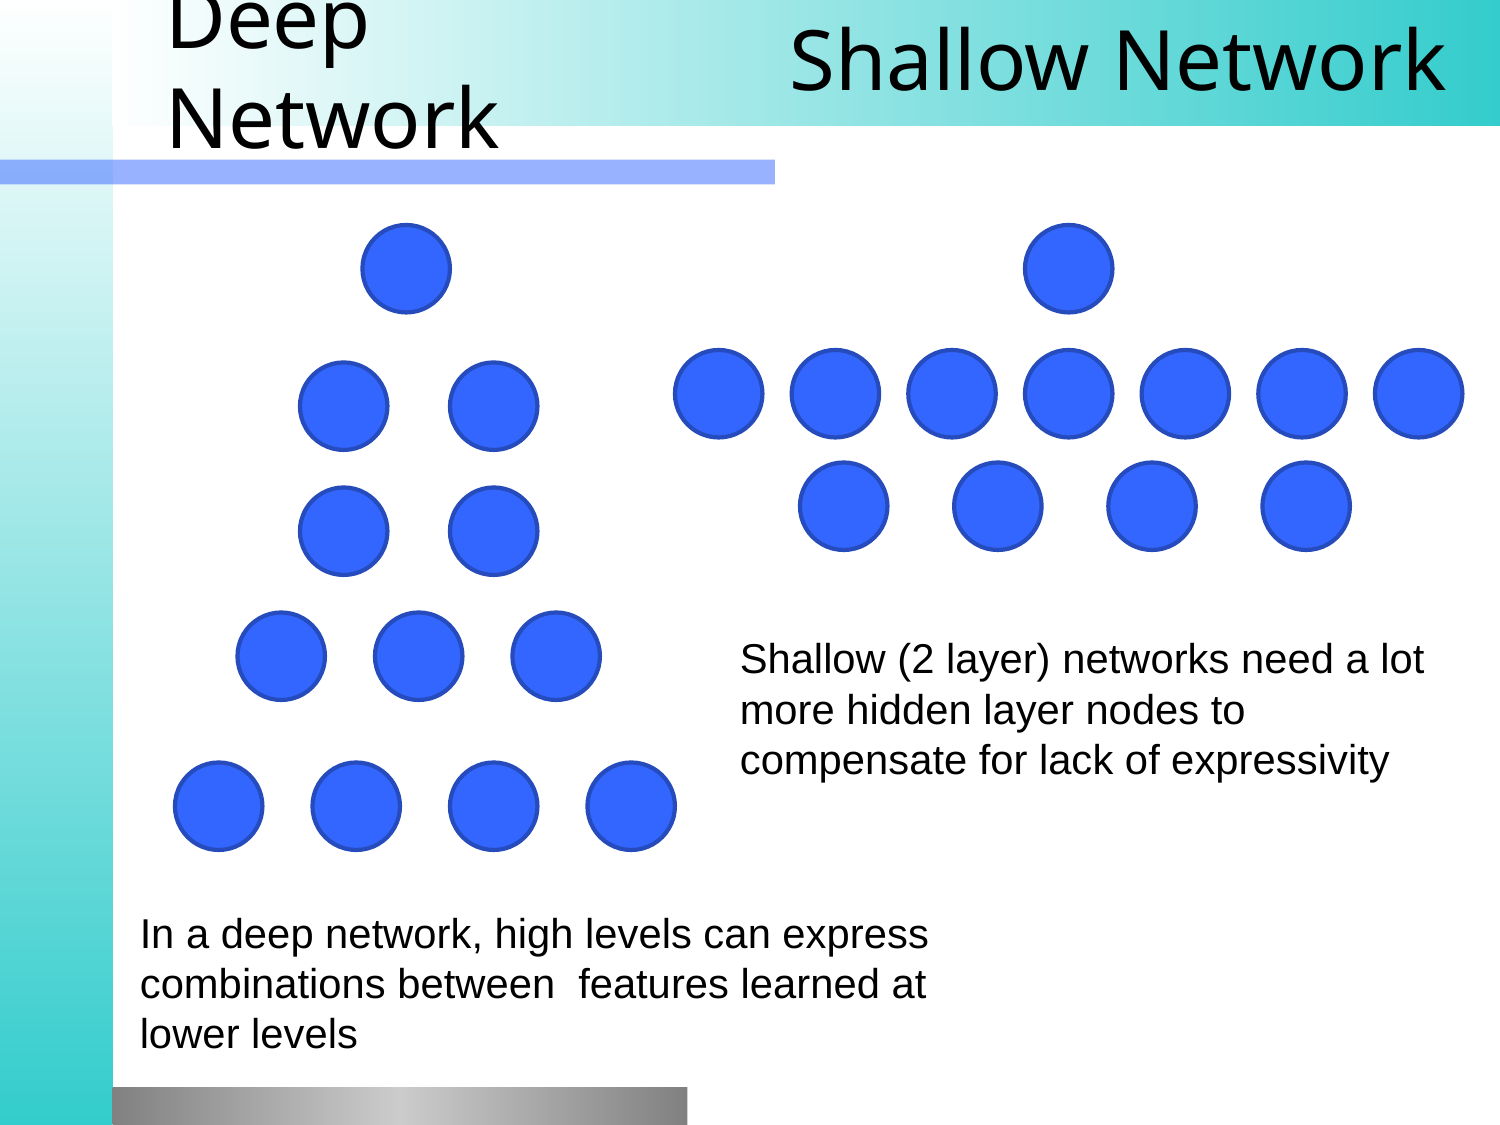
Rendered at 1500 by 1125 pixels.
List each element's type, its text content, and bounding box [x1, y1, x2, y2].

text_box [906, 347, 998, 440]
text_box Shallow (2 layer) networks need a lot more hidden layer nodes to compensate for lack of expressivity [725, 624, 1500, 790]
text_box [447, 360, 540, 453]
text_box [1256, 347, 1348, 440]
text_box [297, 360, 390, 453]
text_box [1022, 222, 1115, 315]
text_box [1106, 460, 1198, 553]
text_box [797, 460, 890, 553]
text_box [360, 222, 453, 315]
text_box [1372, 347, 1465, 440]
text_box [372, 610, 465, 703]
text_box [672, 347, 765, 440]
text_box [235, 610, 328, 703]
text_box In a deep network, high levels can express combinations between features learned at lower levels [124, 899, 1025, 1115]
text_box [447, 760, 540, 853]
text_box [1139, 347, 1232, 440]
text_box Shallow Network [774, 0, 1463, 126]
title Deep Network [149, 4, 738, 126]
text_box [297, 485, 390, 578]
text_box [172, 760, 265, 853]
text_box [310, 760, 403, 853]
text_box [1260, 460, 1353, 553]
text_box [585, 760, 678, 853]
text_box [510, 610, 603, 703]
text_box [952, 460, 1044, 553]
text_box [447, 485, 540, 578]
text_box [789, 347, 882, 440]
text_box [1022, 347, 1115, 440]
